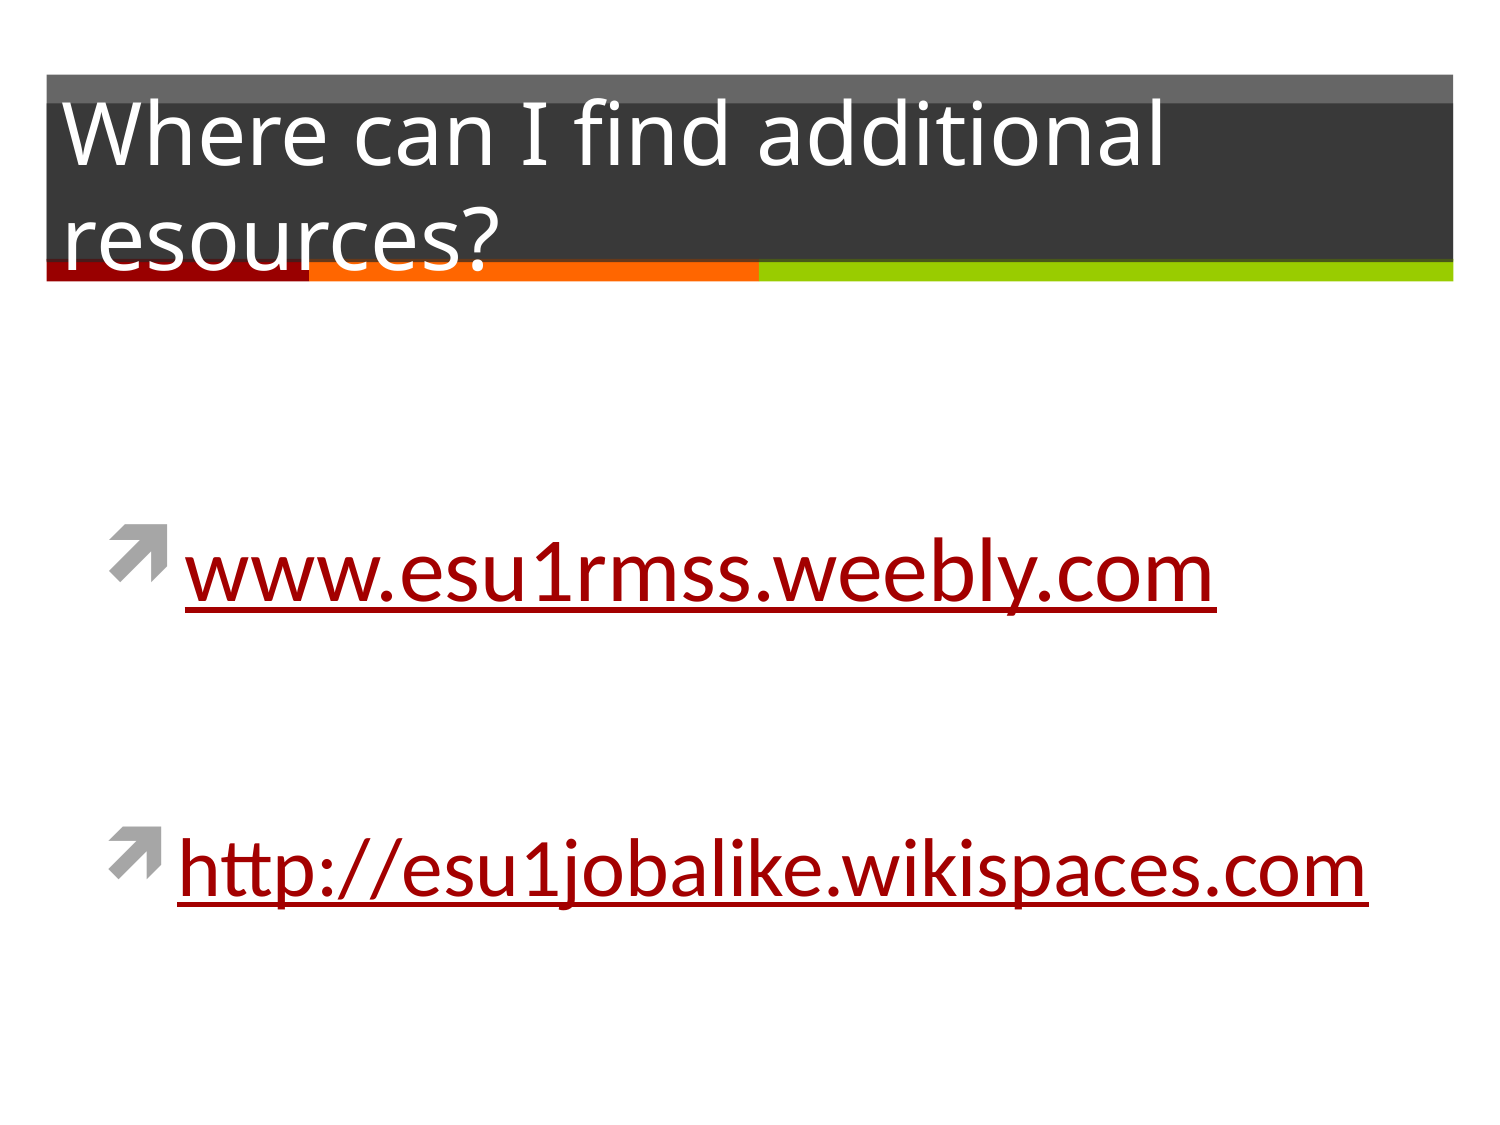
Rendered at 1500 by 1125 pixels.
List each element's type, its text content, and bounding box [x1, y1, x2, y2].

list www.esu1rmss.weebly.com http://esu1jobalike.wikispaces.com [87, 350, 1476, 1005]
title Where can I find additional resources? [46, 103, 1454, 263]
